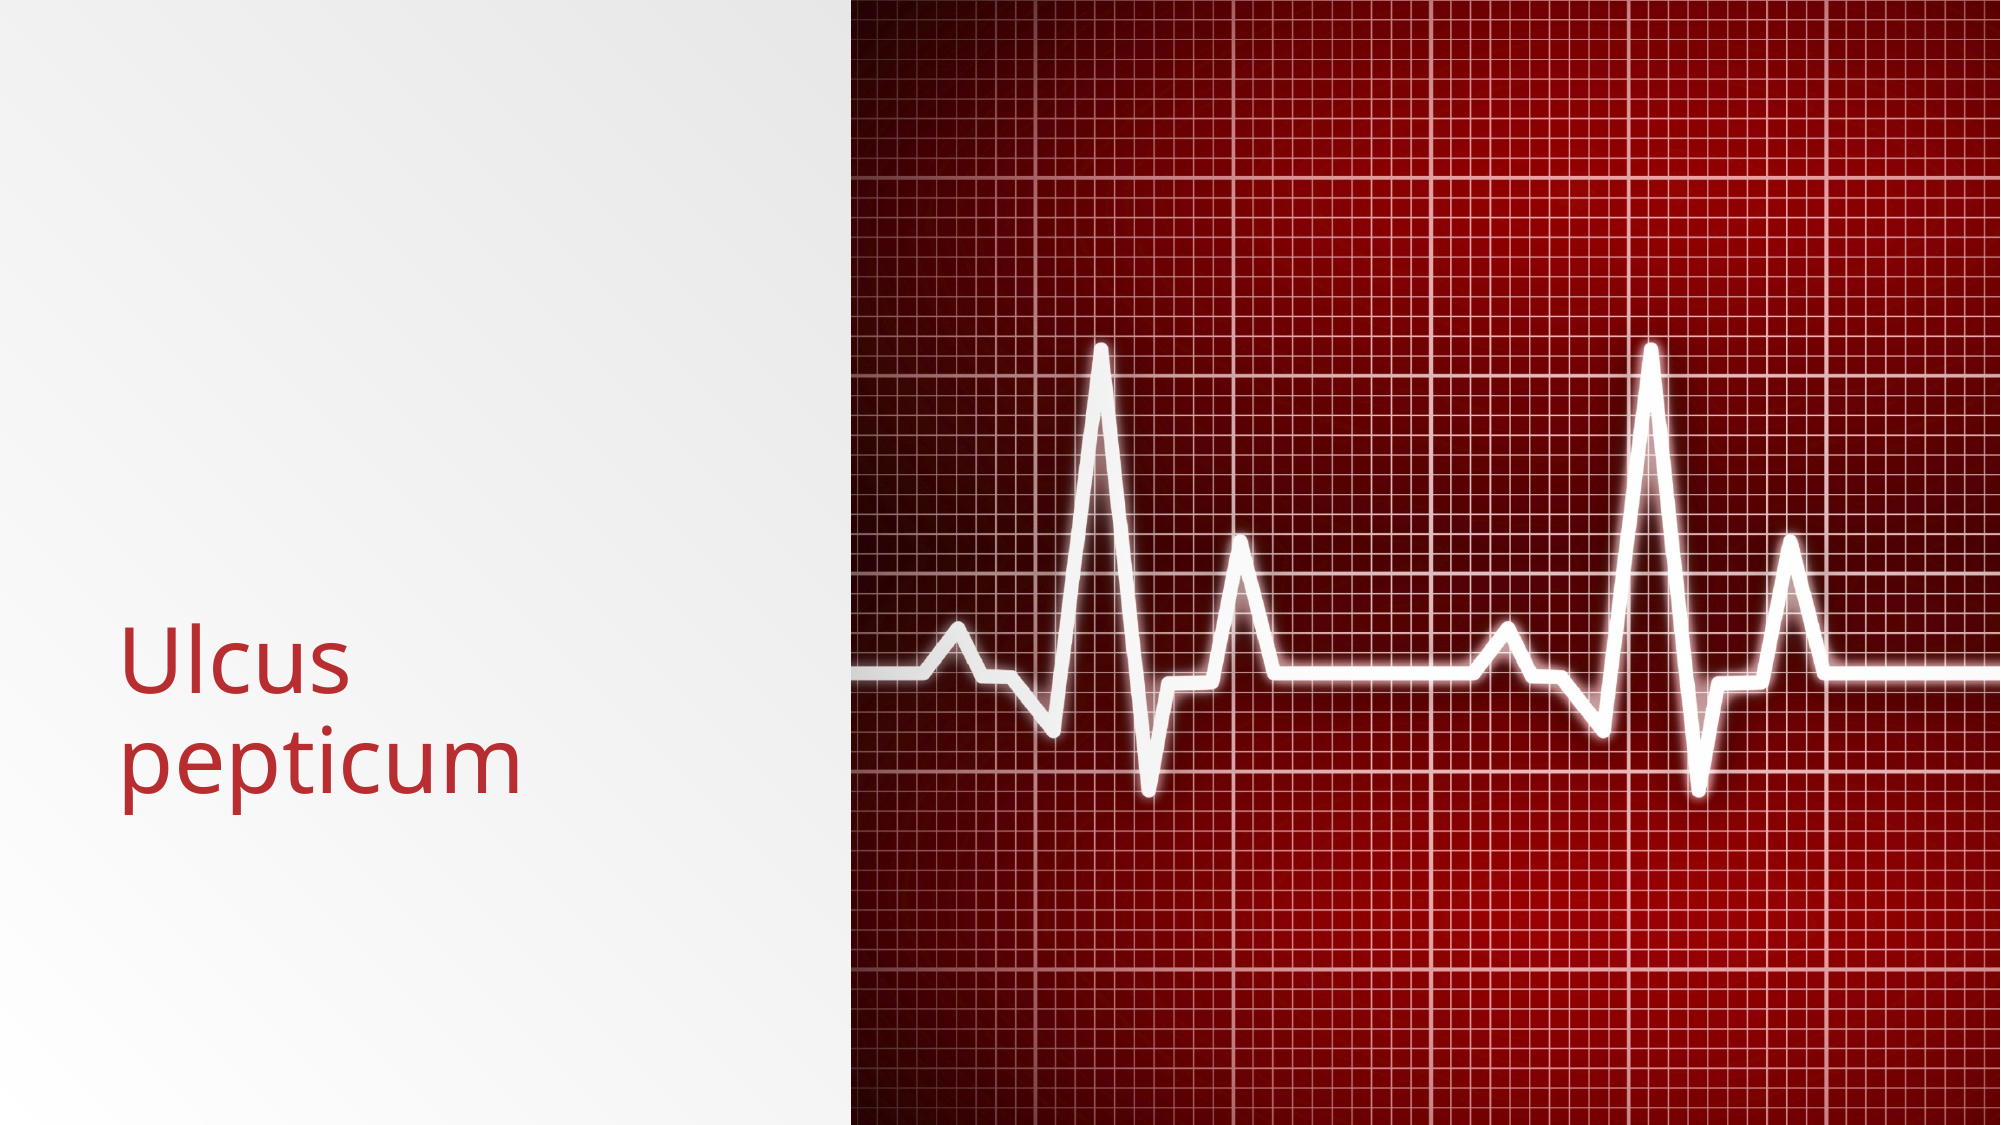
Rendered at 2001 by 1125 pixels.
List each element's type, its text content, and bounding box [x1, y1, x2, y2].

title Ulcus pepticum [102, 299, 775, 822]
picture [851, 0, 2000, 1125]
